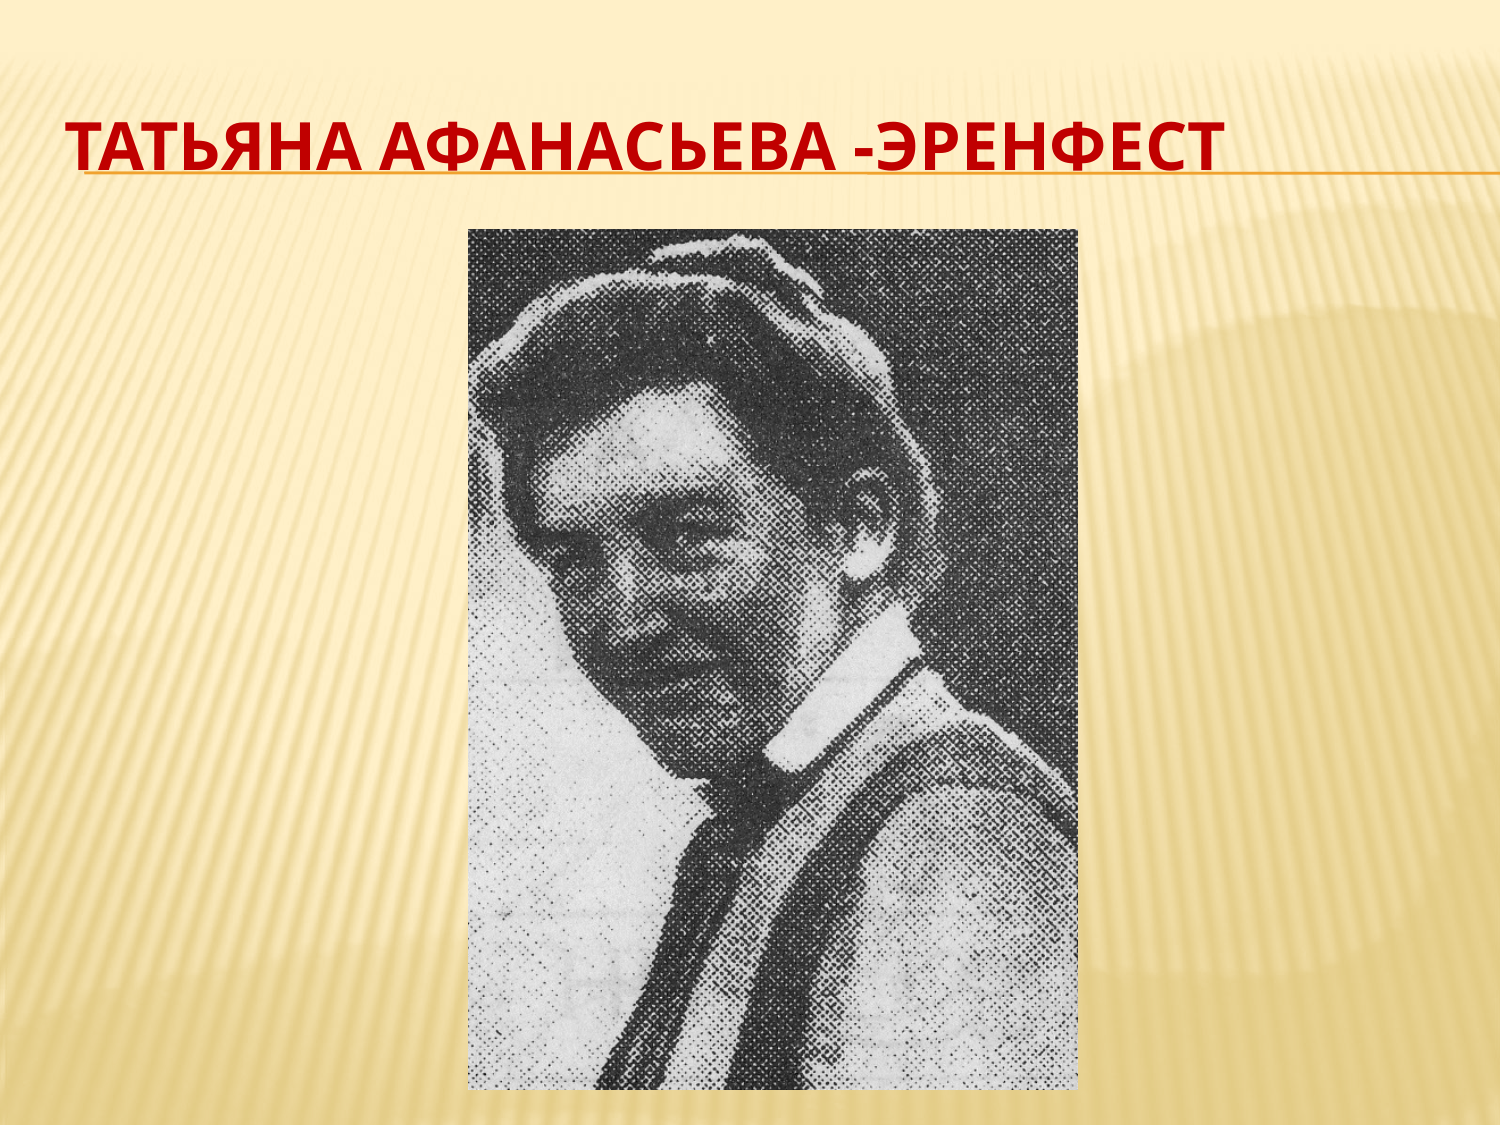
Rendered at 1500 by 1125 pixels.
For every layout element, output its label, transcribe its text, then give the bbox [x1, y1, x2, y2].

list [468, 229, 1078, 1091]
title Татьяна Афанасьева -эренфест [50, 75, 1475, 213]
